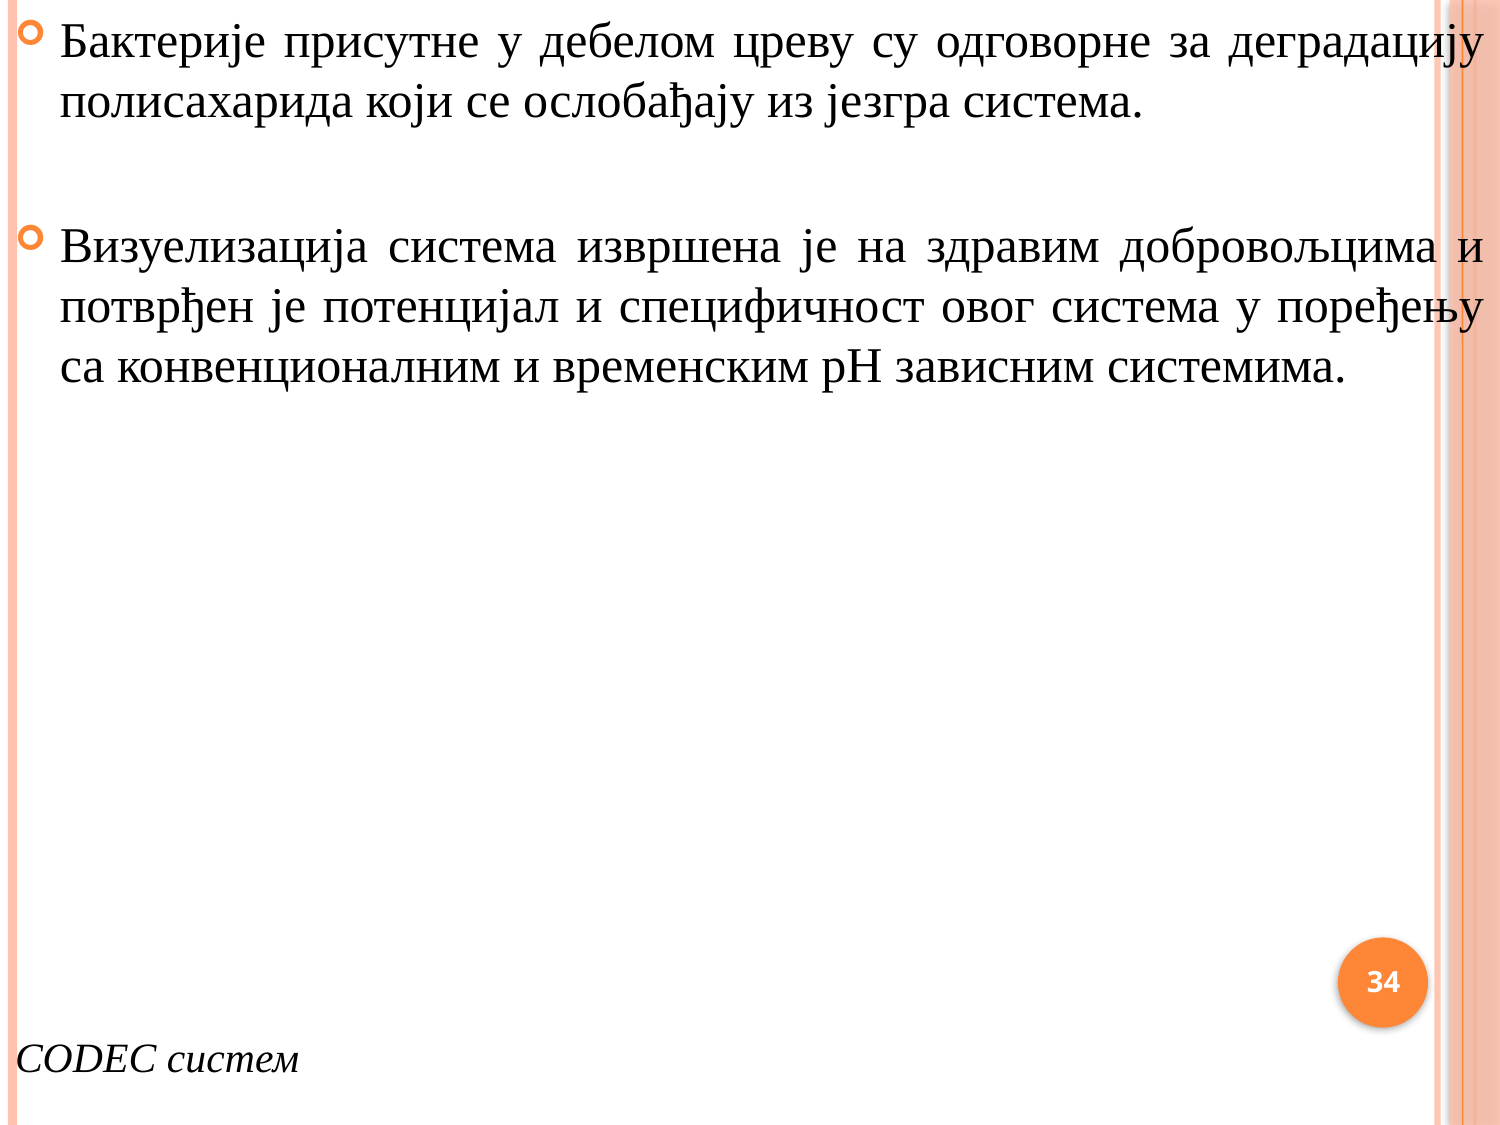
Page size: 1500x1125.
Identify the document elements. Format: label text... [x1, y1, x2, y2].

list Бактерије присутне у дебелом цреву су одговорне за деградацију полисахарида који се ослобађају из језгра система. Визуелизација система извршена је на здравим добровољцима и потврђен је потенцијал и специфичност овог система у поређењу са конвенционалним и временским pH зависним системима. CODEC систем [0, 0, 1500, 1125]
slide_number 34 [1333, 940, 1434, 1026]
